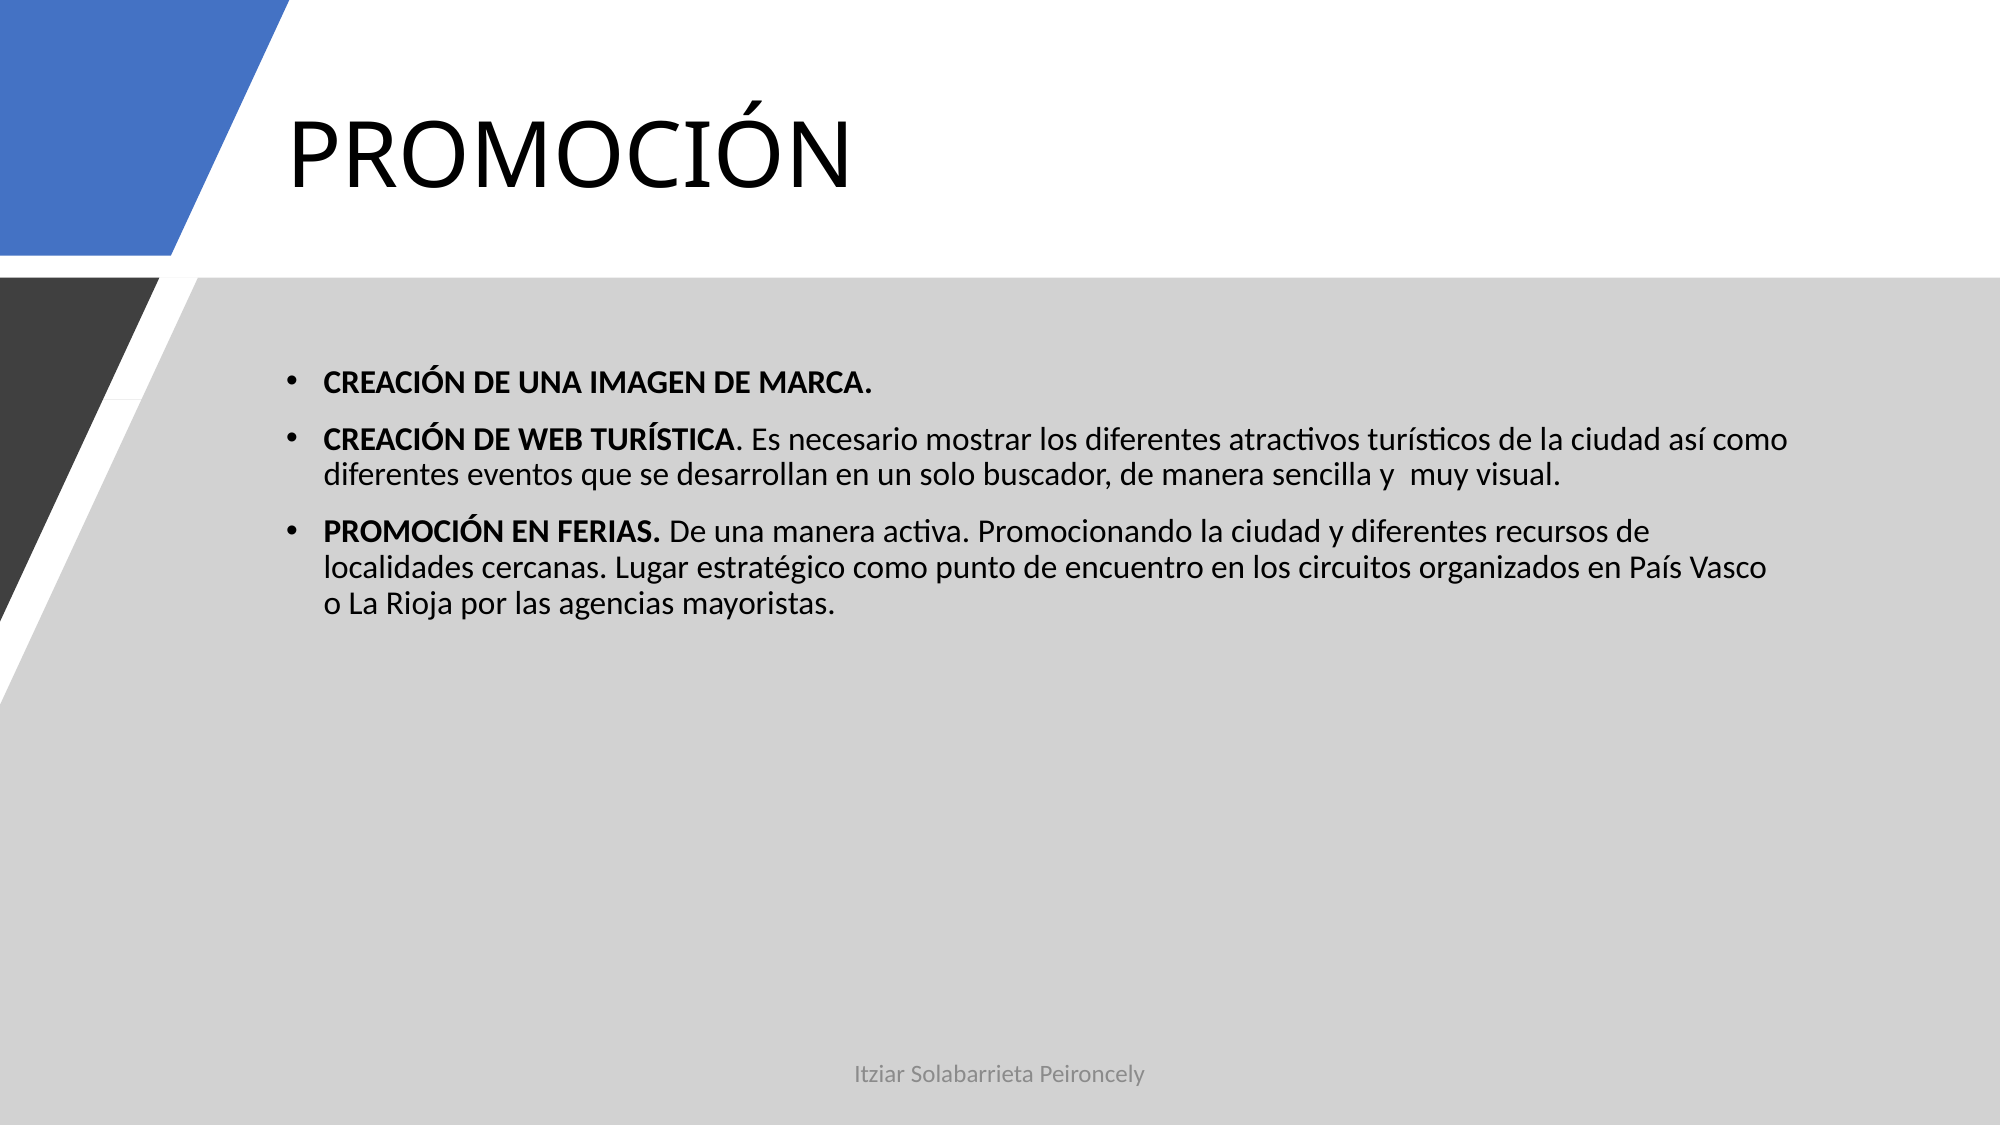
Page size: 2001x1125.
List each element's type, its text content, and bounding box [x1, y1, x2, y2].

text_box [0, 276, 2000, 1125]
list CREACIÓN DE UNA IMAGEN DE MARCA. CREACIÓN DE WEB TURÍSTICA. Es necesario mostrar los diferentes atractivos turísticos de la ciudad así como diferentes eventos que se desarrollan en un solo buscador, de manera sencilla y muy visual. PROMOCIÓN EN FERIAS. De una manera activa. Promocionando la ciudad y diferentes recursos de localidades cercanas. Lugar estratégico como punto de encuentro en los circuitos organizados en País Vasco o La Rioja por las agencias mayoristas. [270, 356, 1809, 1021]
title PROMOCIÓN [270, 59, 1809, 256]
text_box [0, 276, 162, 623]
footer Itziar Solabarrieta Peironcely [662, 1042, 1338, 1103]
text_box [0, 0, 291, 257]
